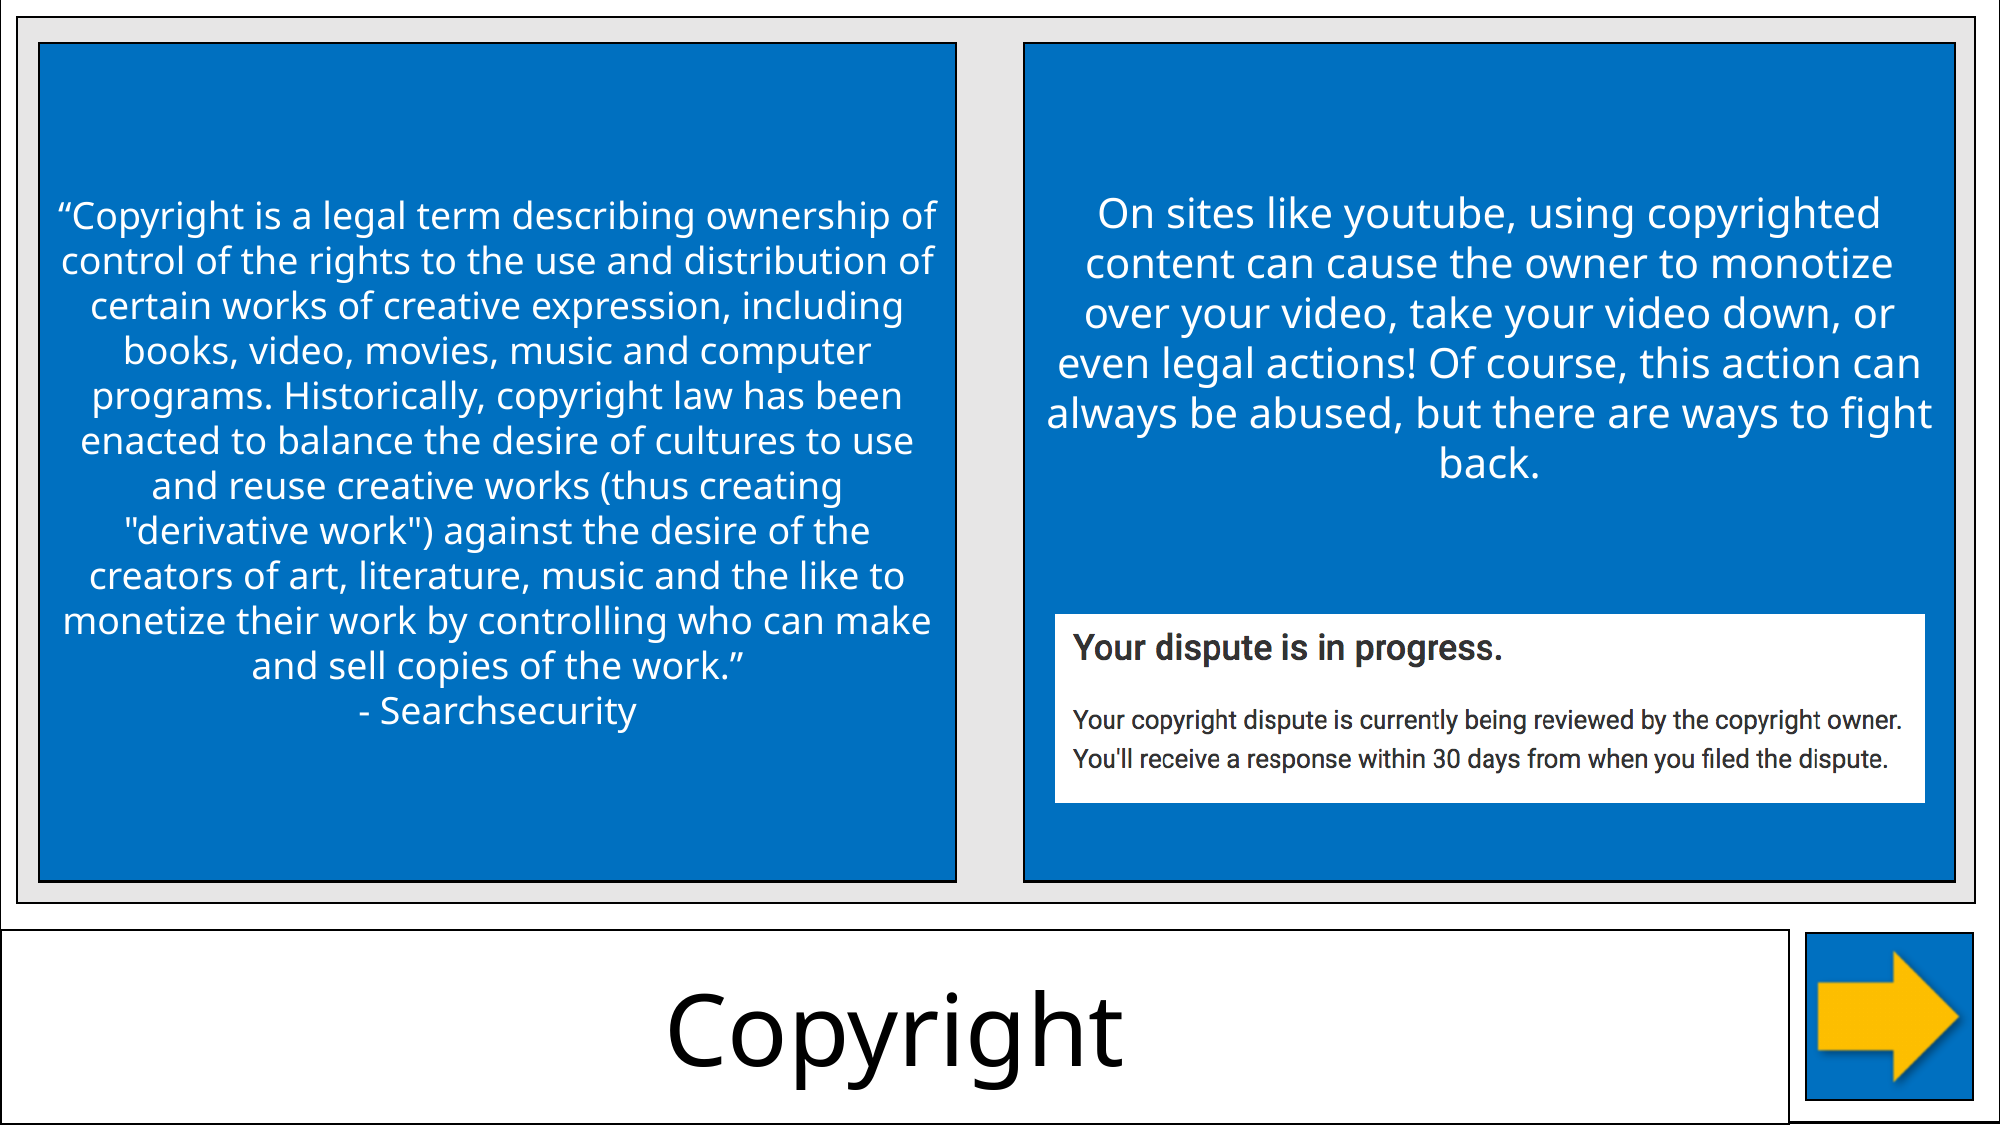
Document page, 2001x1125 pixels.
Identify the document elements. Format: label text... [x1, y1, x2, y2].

text_box [16, 16, 1976, 904]
text_box [1805, 932, 1974, 1101]
text_box Copyright [0, 929, 1790, 1125]
picture [1055, 614, 1925, 803]
text_box On sites like youtube, using copyrighted content can cause the owner to monotize over your video, take your video down, or even legal actions! Of course, this action can always be abused, but there are ways to fight back. [1023, 42, 1956, 883]
text_box [1817, 949, 1959, 1081]
text_box [0, 0, 2000, 1124]
text_box “Copyright is a legal term describing ownership of control of the rights to the use and distribution of certain works of creative expression, including books, video, movies, music and computer programs. Historically, copyright law has been enacted to balance the desire of cultures to use and reuse creative works (thus creating "derivative work") against the desire of the creators of art, literature, music and the like to monetize their work by controlling who can make and sell copies of the work.” - Searchsecurity [38, 42, 957, 883]
